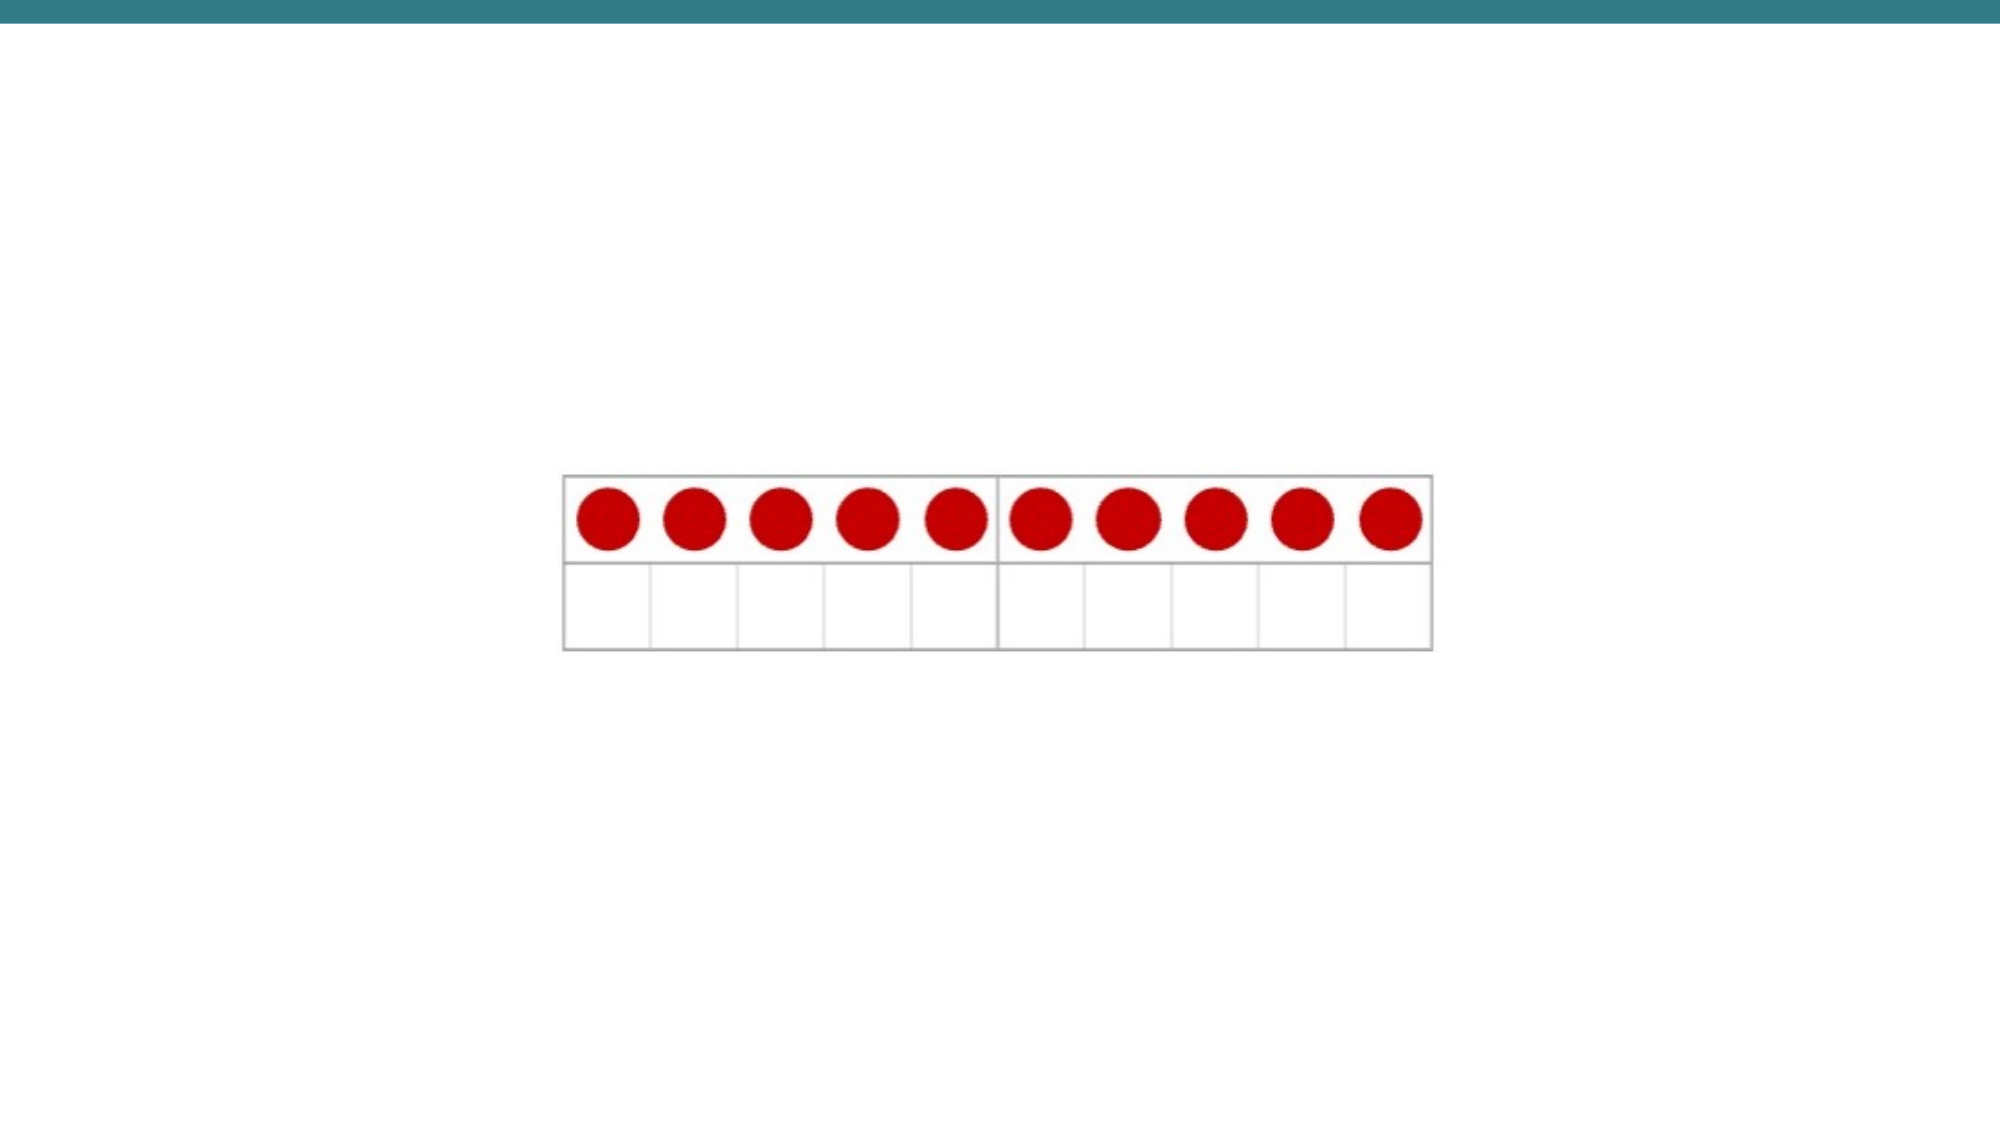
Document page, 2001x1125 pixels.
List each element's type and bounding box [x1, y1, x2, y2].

picture [556, 465, 1444, 660]
